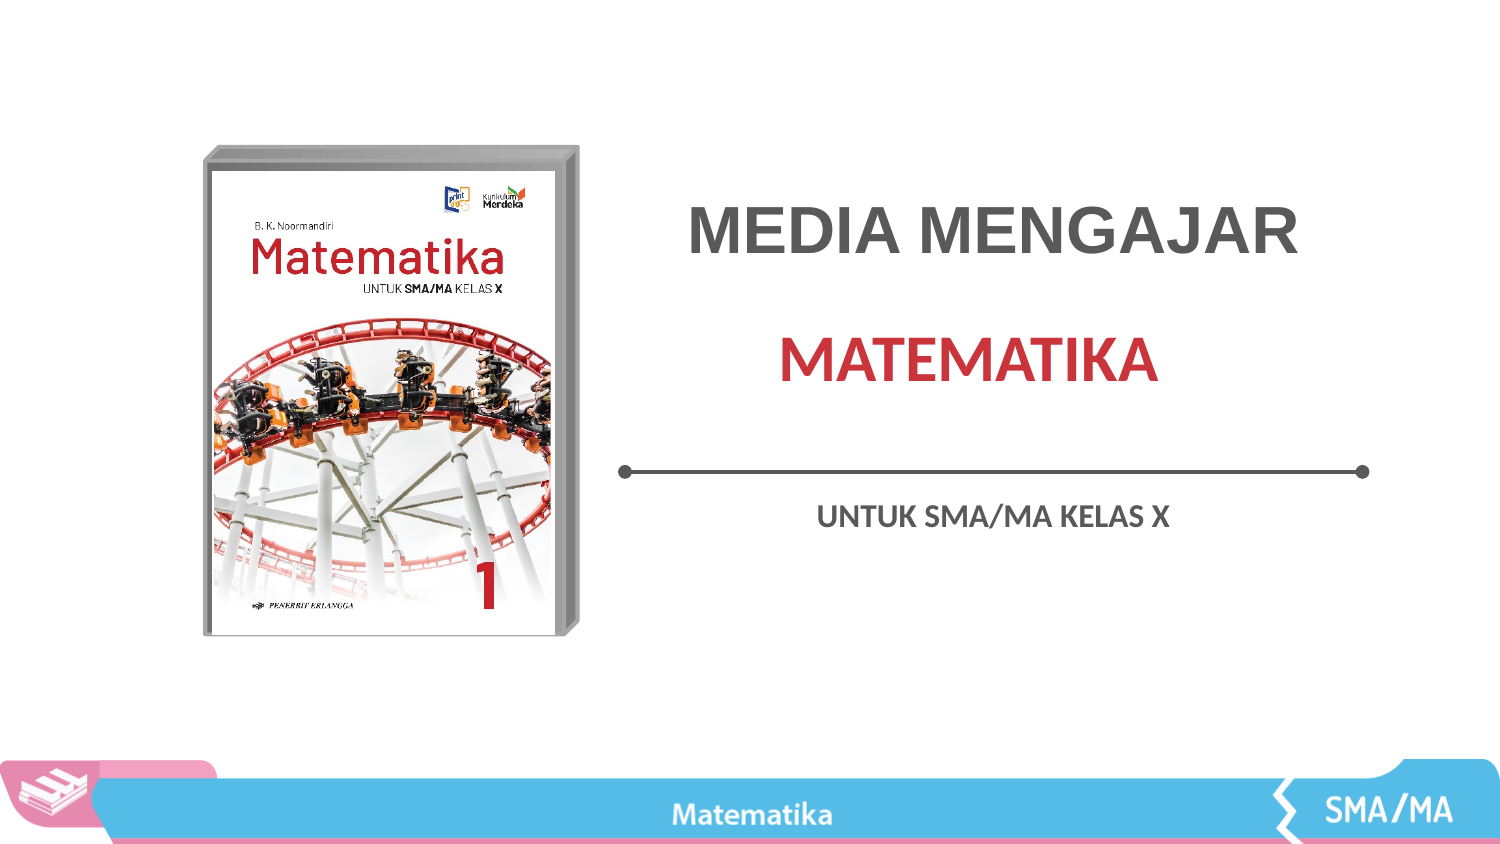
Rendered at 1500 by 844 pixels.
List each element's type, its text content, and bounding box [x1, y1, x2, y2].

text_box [205, 146, 578, 635]
text_box MATEMATIKA [599, 307, 1338, 426]
text_box MEDIA MENGAJAR [583, 195, 1410, 273]
picture [0, 759, 1500, 844]
text_box UNTUK SMA/MA KELAS X [805, 488, 1182, 540]
